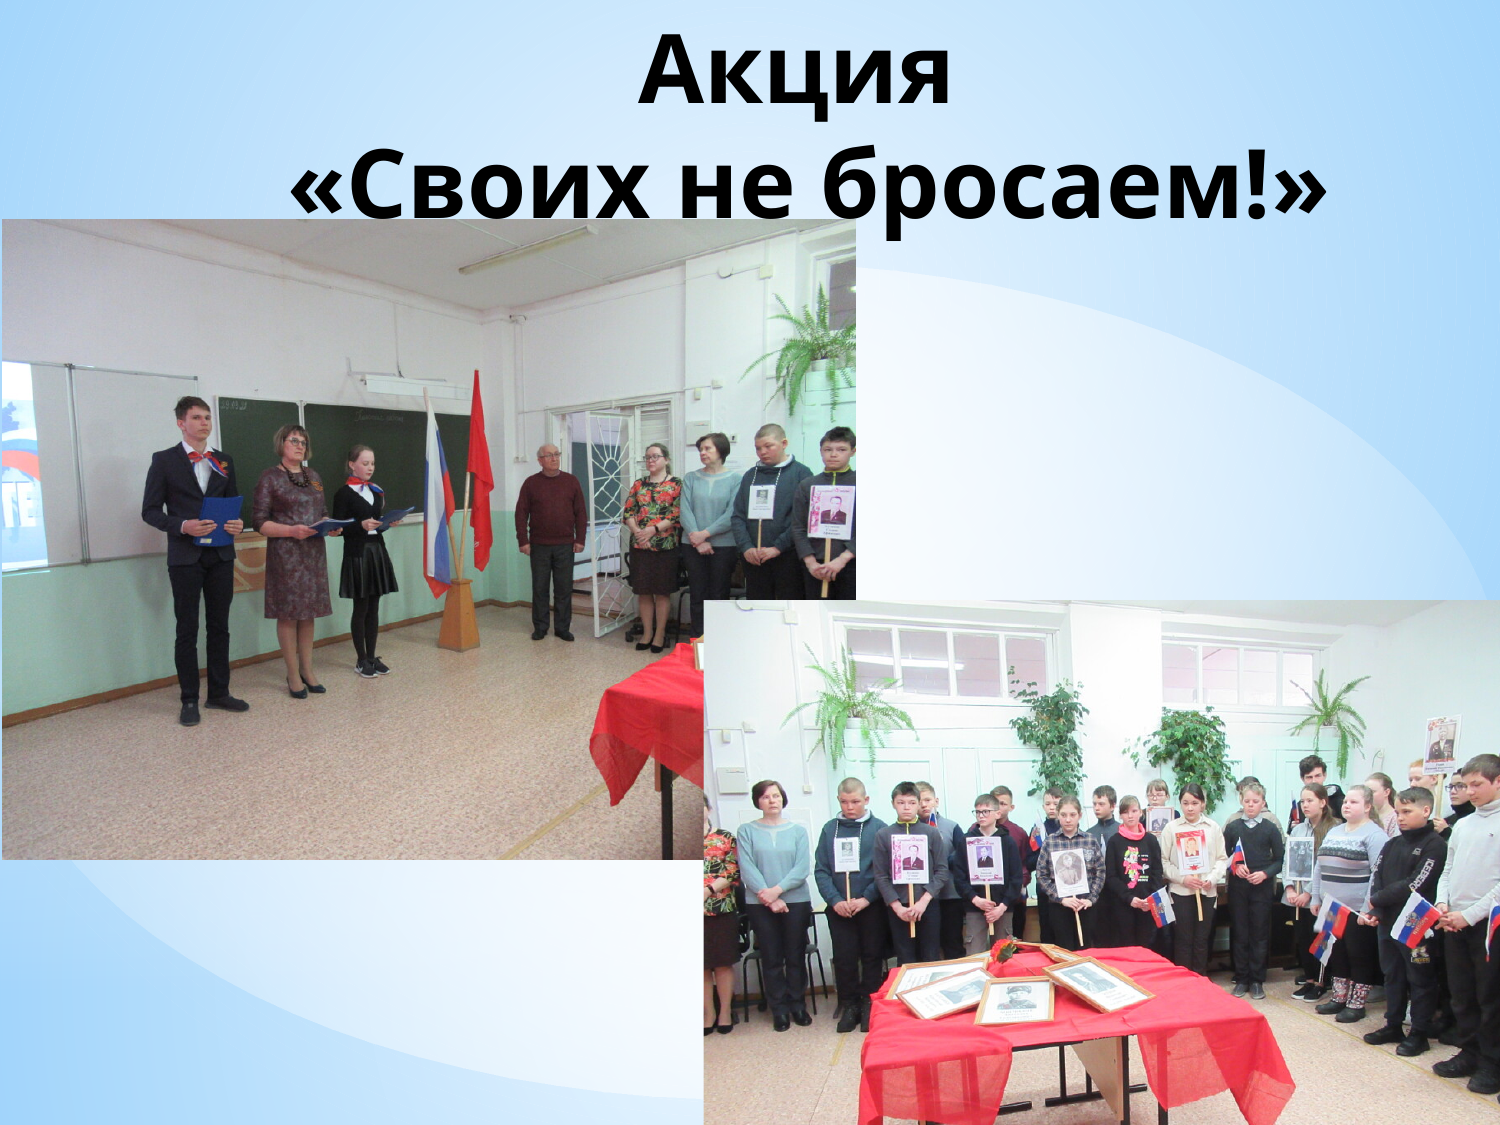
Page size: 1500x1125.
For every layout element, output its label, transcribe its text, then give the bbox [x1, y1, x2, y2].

title Акция «Своих не бросаем!» [171, 0, 1447, 188]
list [703, 600, 1500, 1125]
picture [1, 219, 856, 861]
